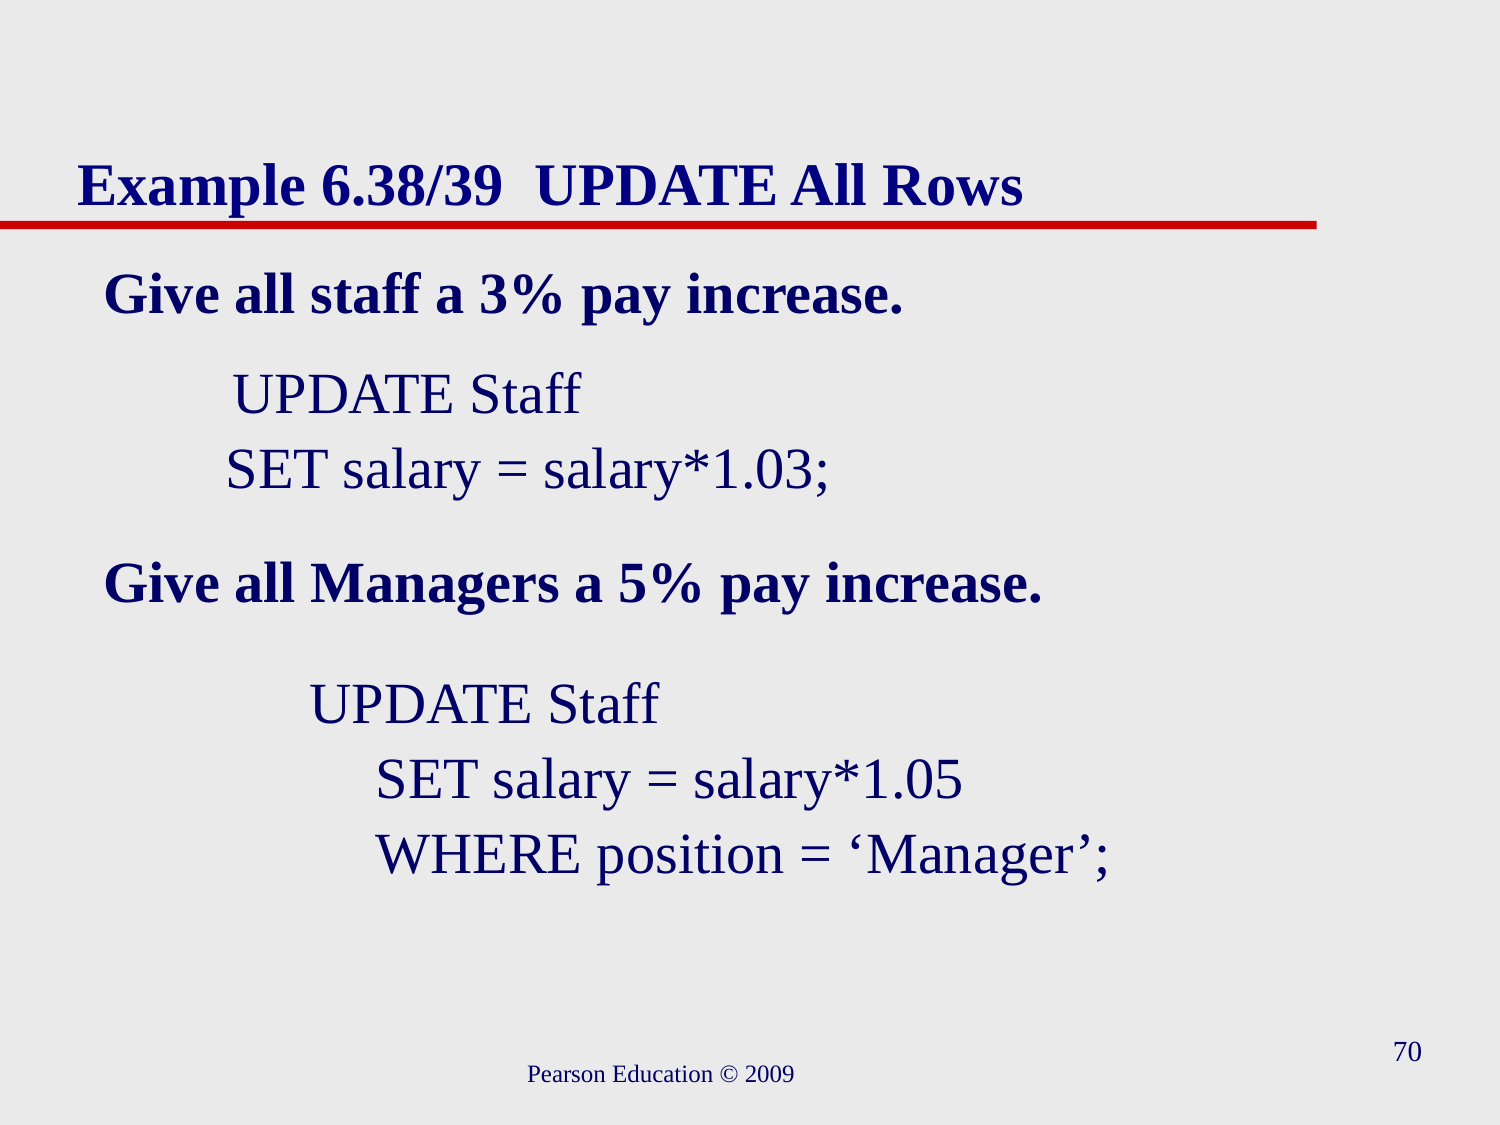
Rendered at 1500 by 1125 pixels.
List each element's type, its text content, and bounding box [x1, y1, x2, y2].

list Give all staff a 3% pay increase. UPDATE Staff SET salary = salary*1.03; Give all Managers a 5% pay increase. UPDATE Staff SET salary = salary*1.05 WHERE position = ‘Manager’; [88, 255, 1388, 931]
title Example 6.38/39 UPDATE All Rows [62, 43, 1338, 226]
text_box Pearson Education © 2009 [512, 1050, 1038, 1095]
slide_number 70 [1124, 1012, 1438, 1088]
